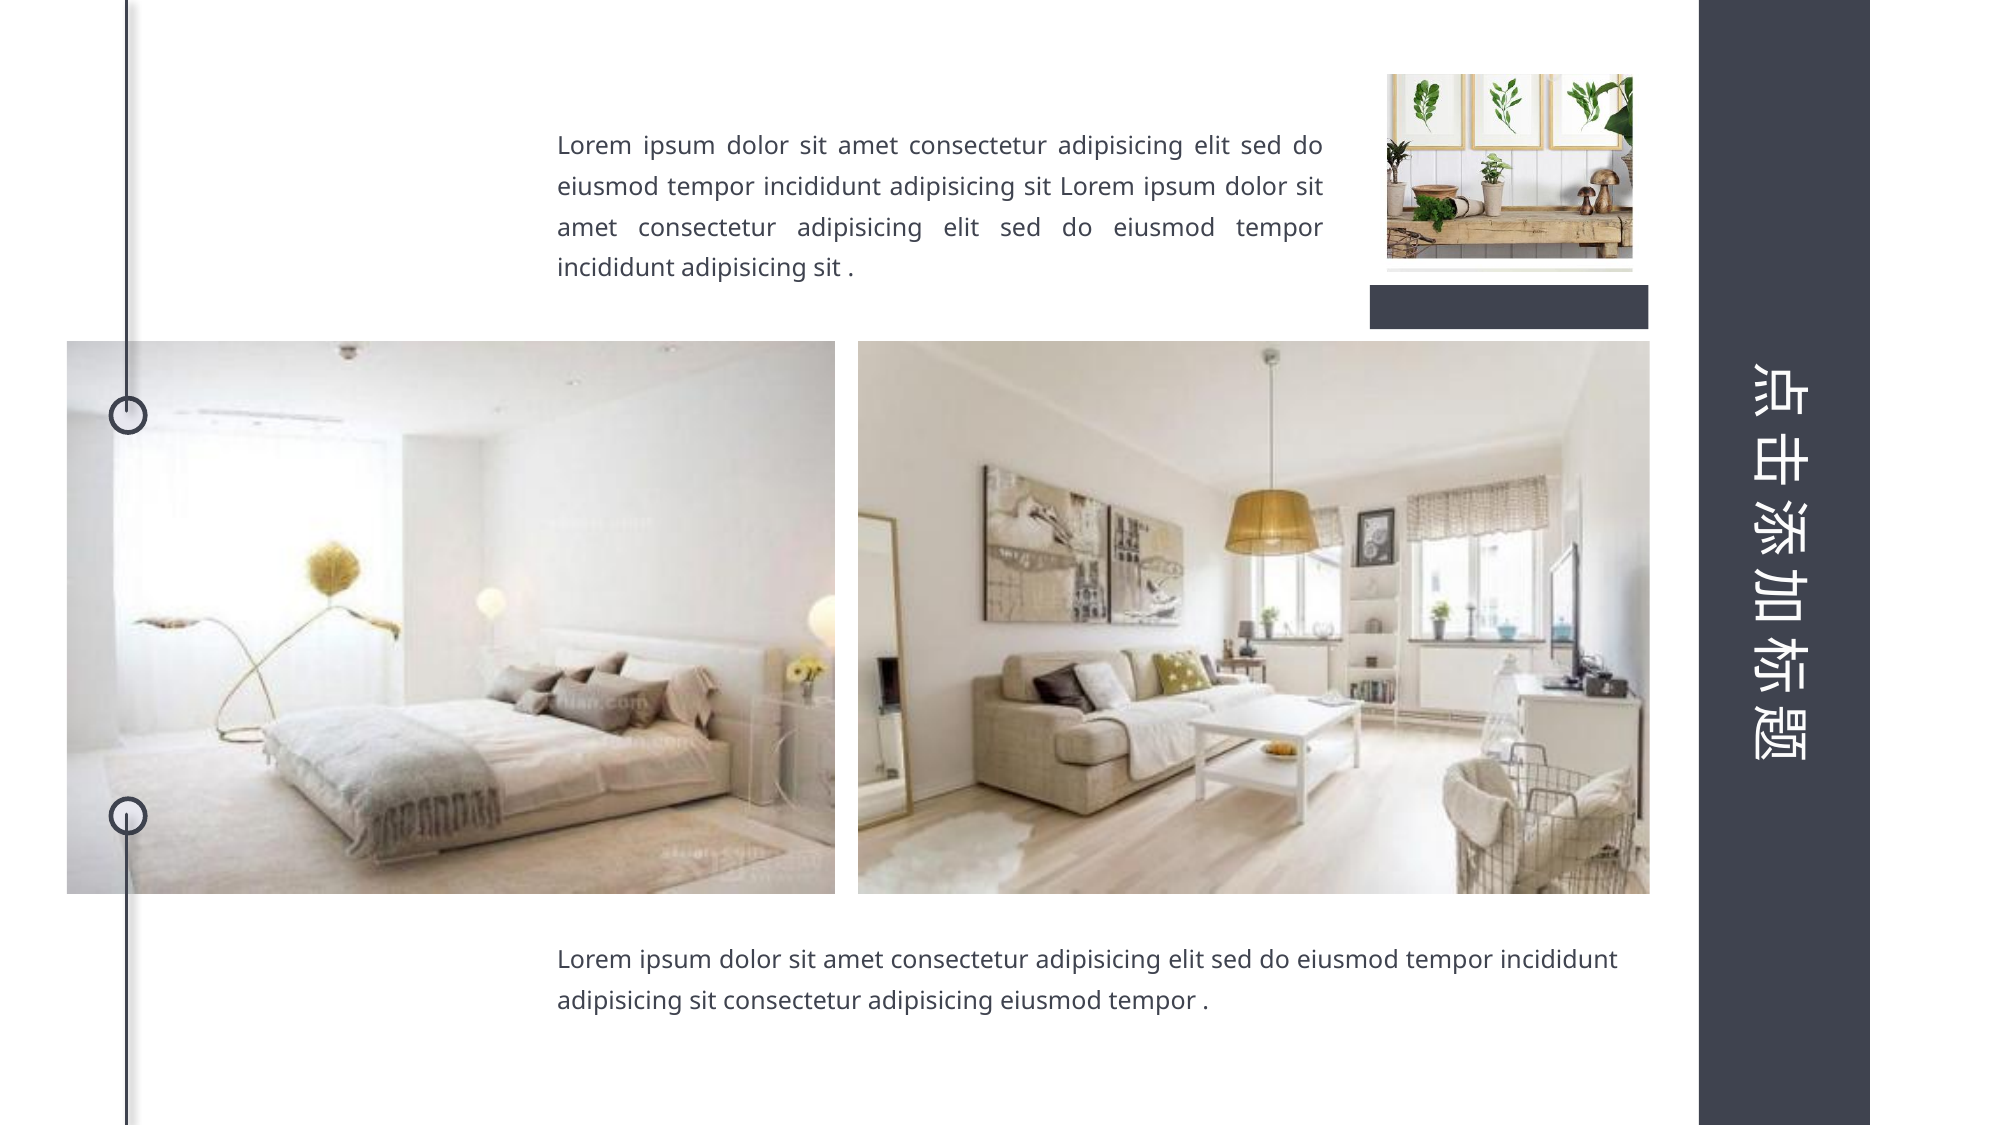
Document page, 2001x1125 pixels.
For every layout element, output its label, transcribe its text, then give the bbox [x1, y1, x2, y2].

text_box [1369, 284, 1649, 330]
text_box Lorem ipsum dolor sit amet consectetur adipisicing elit sed do eiusmod tempor incididunt adipisicing sit consectetur adipisicing eiusmod tempor . [527, 903, 1651, 1048]
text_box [66, 341, 835, 894]
text_box [857, 340, 1651, 894]
text_box Lorem ipsum dolor sit amet consectetur adipisicing elit sed do eiusmod tempor incididunt adipisicing sit Lorem ipsum dolor sit amet consectetur adipisicing elit sed do eiusmod tempor incididunt adipisicing sit . [527, 75, 1355, 330]
text_box [1369, 73, 1651, 272]
text_box 点击添加标题 [1698, 0, 1871, 1125]
